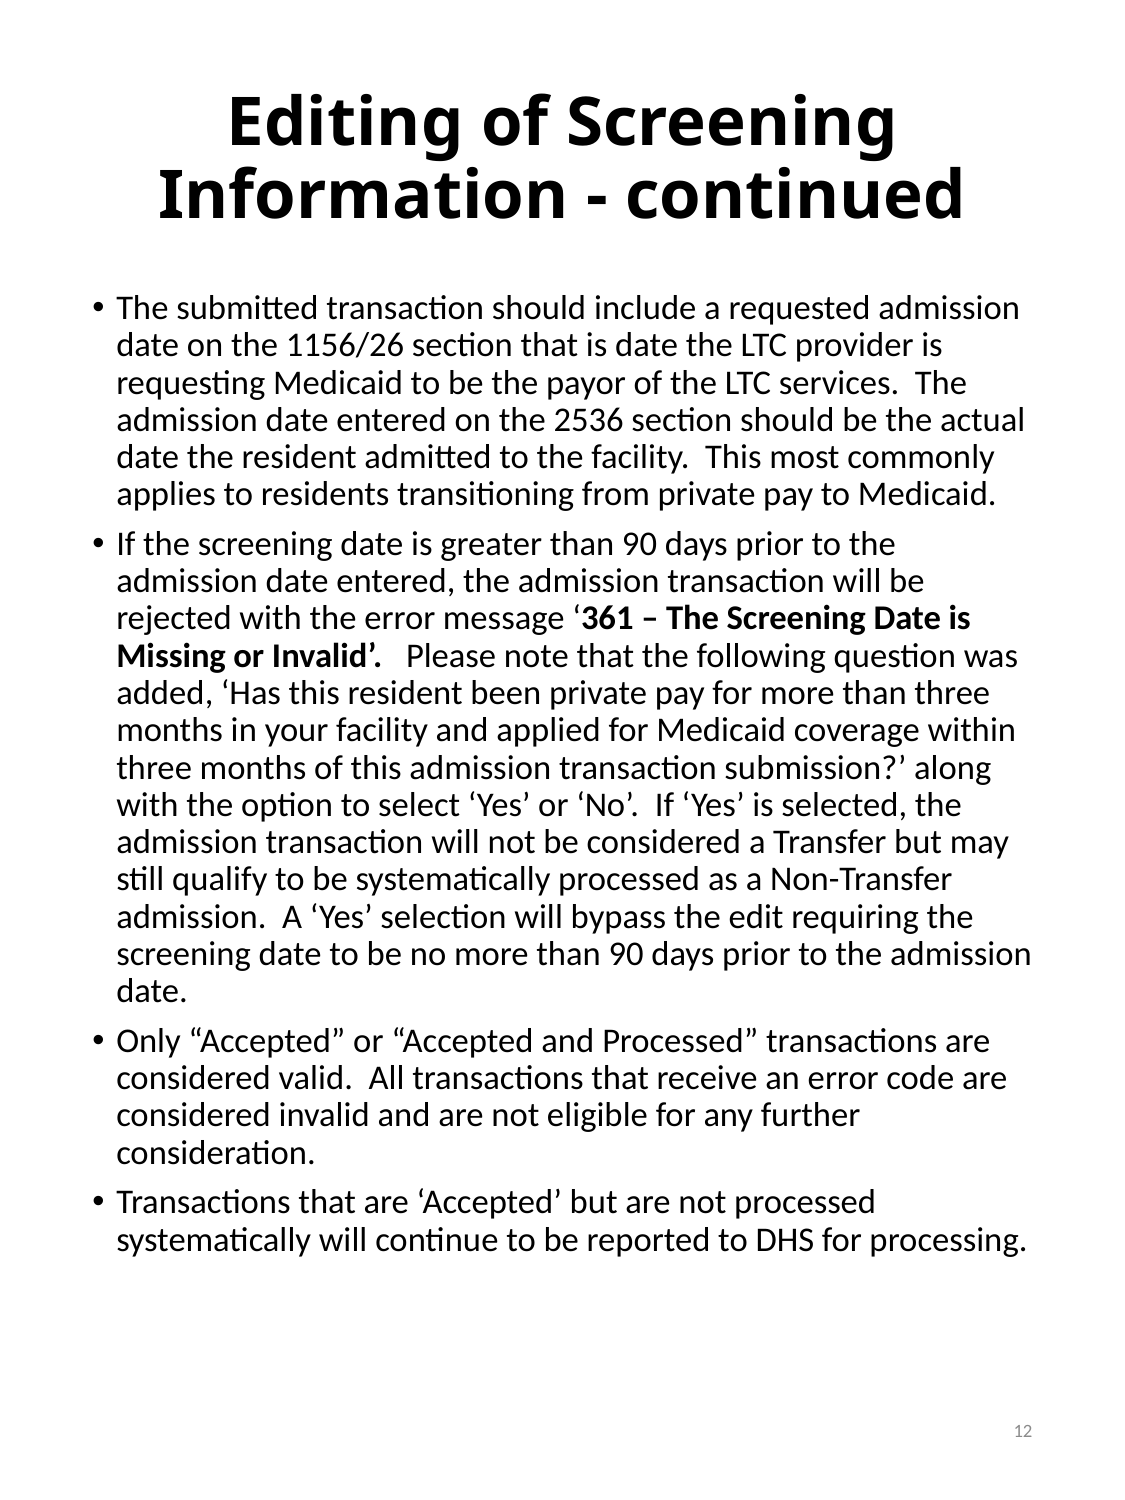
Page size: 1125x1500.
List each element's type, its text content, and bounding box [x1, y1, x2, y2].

title Editing of Screening Information - continued [77, 79, 1048, 242]
slide_number 12 [794, 1390, 1048, 1471]
list The submitted transaction should include a requested admission date on the 1156/26 section that is date the LTC provider is requesting Medicaid to be the payor of the LTC services. The admission date entered on the 2536 section should be the actual date the resident admitted to the facility. This most commonly applies to residents transitioning from private pay to Medicaid. If the screening date is greater than 90 days prior to the admission date entered, the admission transaction will be rejected with the error message ‘361 – The Screening Date is Missing or Invalid’. Please note that the following question was added, ‘Has this resident been private pay for more than three months in your facility and applied for Medicaid coverage within three months of this admission transaction submission?’ along with the option to select ‘Yes’ or ‘No’. If ‘Yes’ is selected, the admission transaction will not be considered a Transfer but may still qualify to be systematically processed as a Non-Transfer admission. A ‘Yes’ selection will bypass the edit requiring the screening date to be no more than 90 days prior to the admission date. Only “Accepted” or “Accepted and Processed” transactions are considered valid. All transactions that receive an error code are considered invalid and are not eligible for any further consideration. Transactions that are ‘Accepted’ but are not processed systematically will continue to be reported to DHS for processing. [77, 282, 1048, 1351]
